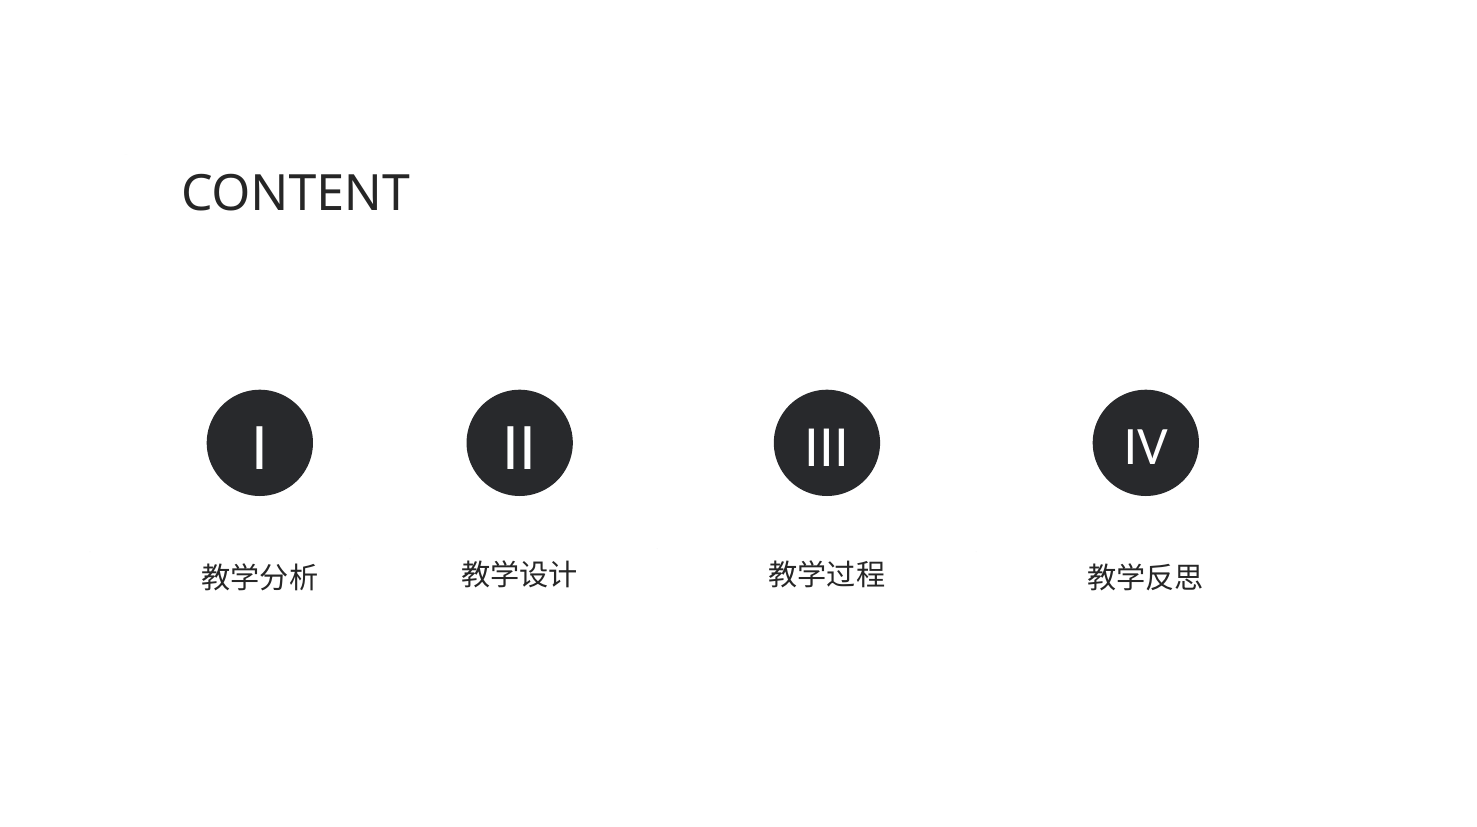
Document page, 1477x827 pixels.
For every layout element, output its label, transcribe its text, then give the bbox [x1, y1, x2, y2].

text_box 教学分析 [88, 551, 432, 602]
text_box 教学反思 [974, 551, 1318, 602]
text_box CONTENT [124, 153, 467, 229]
text_box 教学过程 [655, 548, 999, 599]
text_box 教学设计 [348, 548, 655, 599]
text_box IV [1090, 387, 1202, 499]
text_box III [771, 387, 883, 499]
text_box I [204, 387, 316, 499]
text_box II [464, 387, 575, 499]
